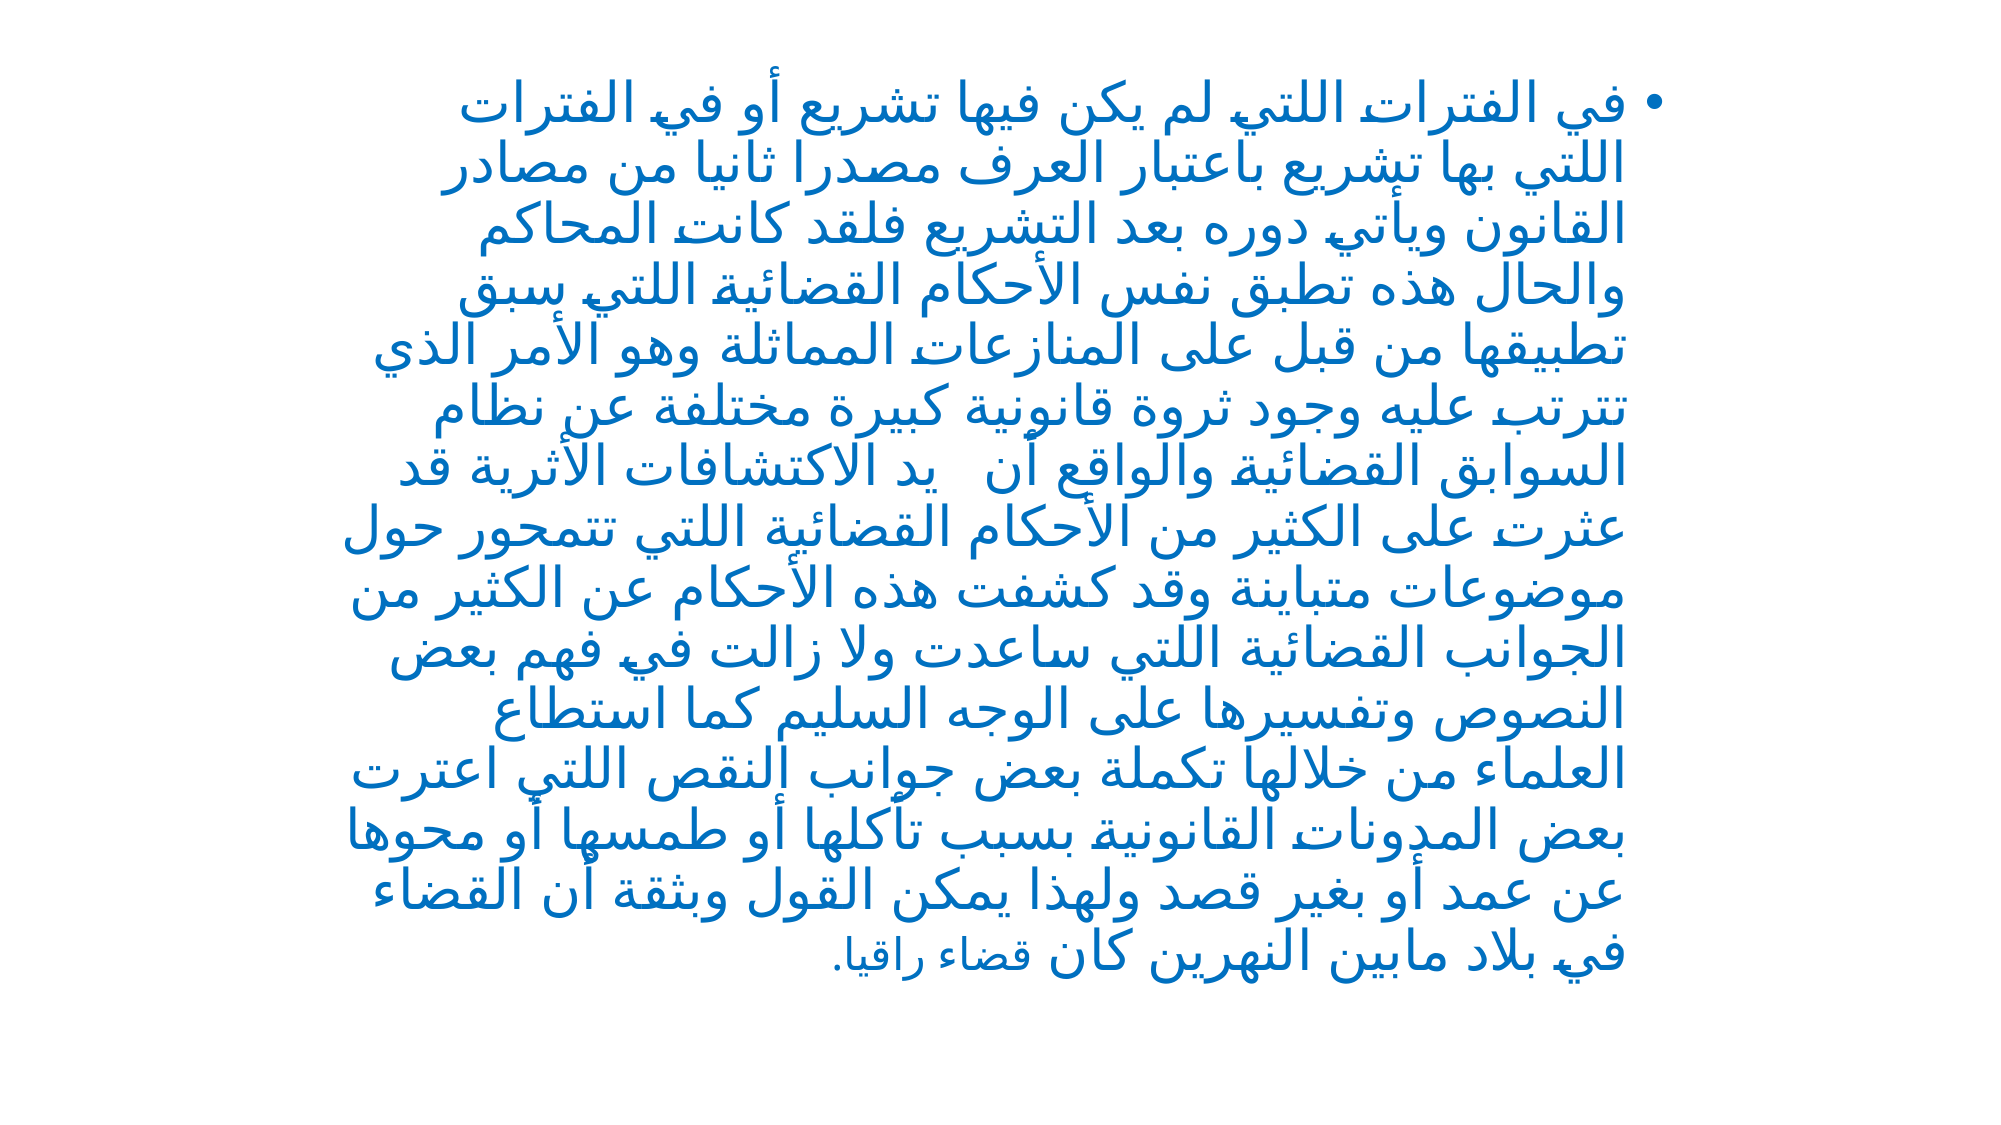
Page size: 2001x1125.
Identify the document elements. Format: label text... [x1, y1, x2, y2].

list في الفترات اللتي لم يكن فيها تشريع أو في الفترات اللتي بها تشريع باعتبار العرف مصدرا ثانيا من مصادر القانون ويأتي دوره بعد التشريع فلقد كانت المحاكم والحال هذه تطبق نفس الأحكام القضائية اللتي سبق تطبيقها من قبل على المنازعات المماثلة وهو الأمر الذي تترتب عليه وجود ثروة قانونية كبيرة مختلفة عن نظام السوابق القضائية والواقع أن يد الاكتشافات الأثرية قد عثرت على الكثير من الأحكام القضائية اللتي تتمحور حول موضوعات متباينة وقد كشفت هذه الأحكام عن الكثير من الجوانب القضائية اللتي ساعدت ولا زالت في فهم بعض النصوص وتفسيرها على الوجه السليم كما استطاع العلماء من خلالها تكملة بعض جوانب النقص اللتي اعترت بعض المدونات القانونية بسبب تأكلها أو طمسها أو محوها عن عمد أو بغير قصد ولهذا يمكن القول وبثقة أن القضاء في بلاد مابين النهرين كان قضاء راقيا. [324, 66, 1675, 1005]
